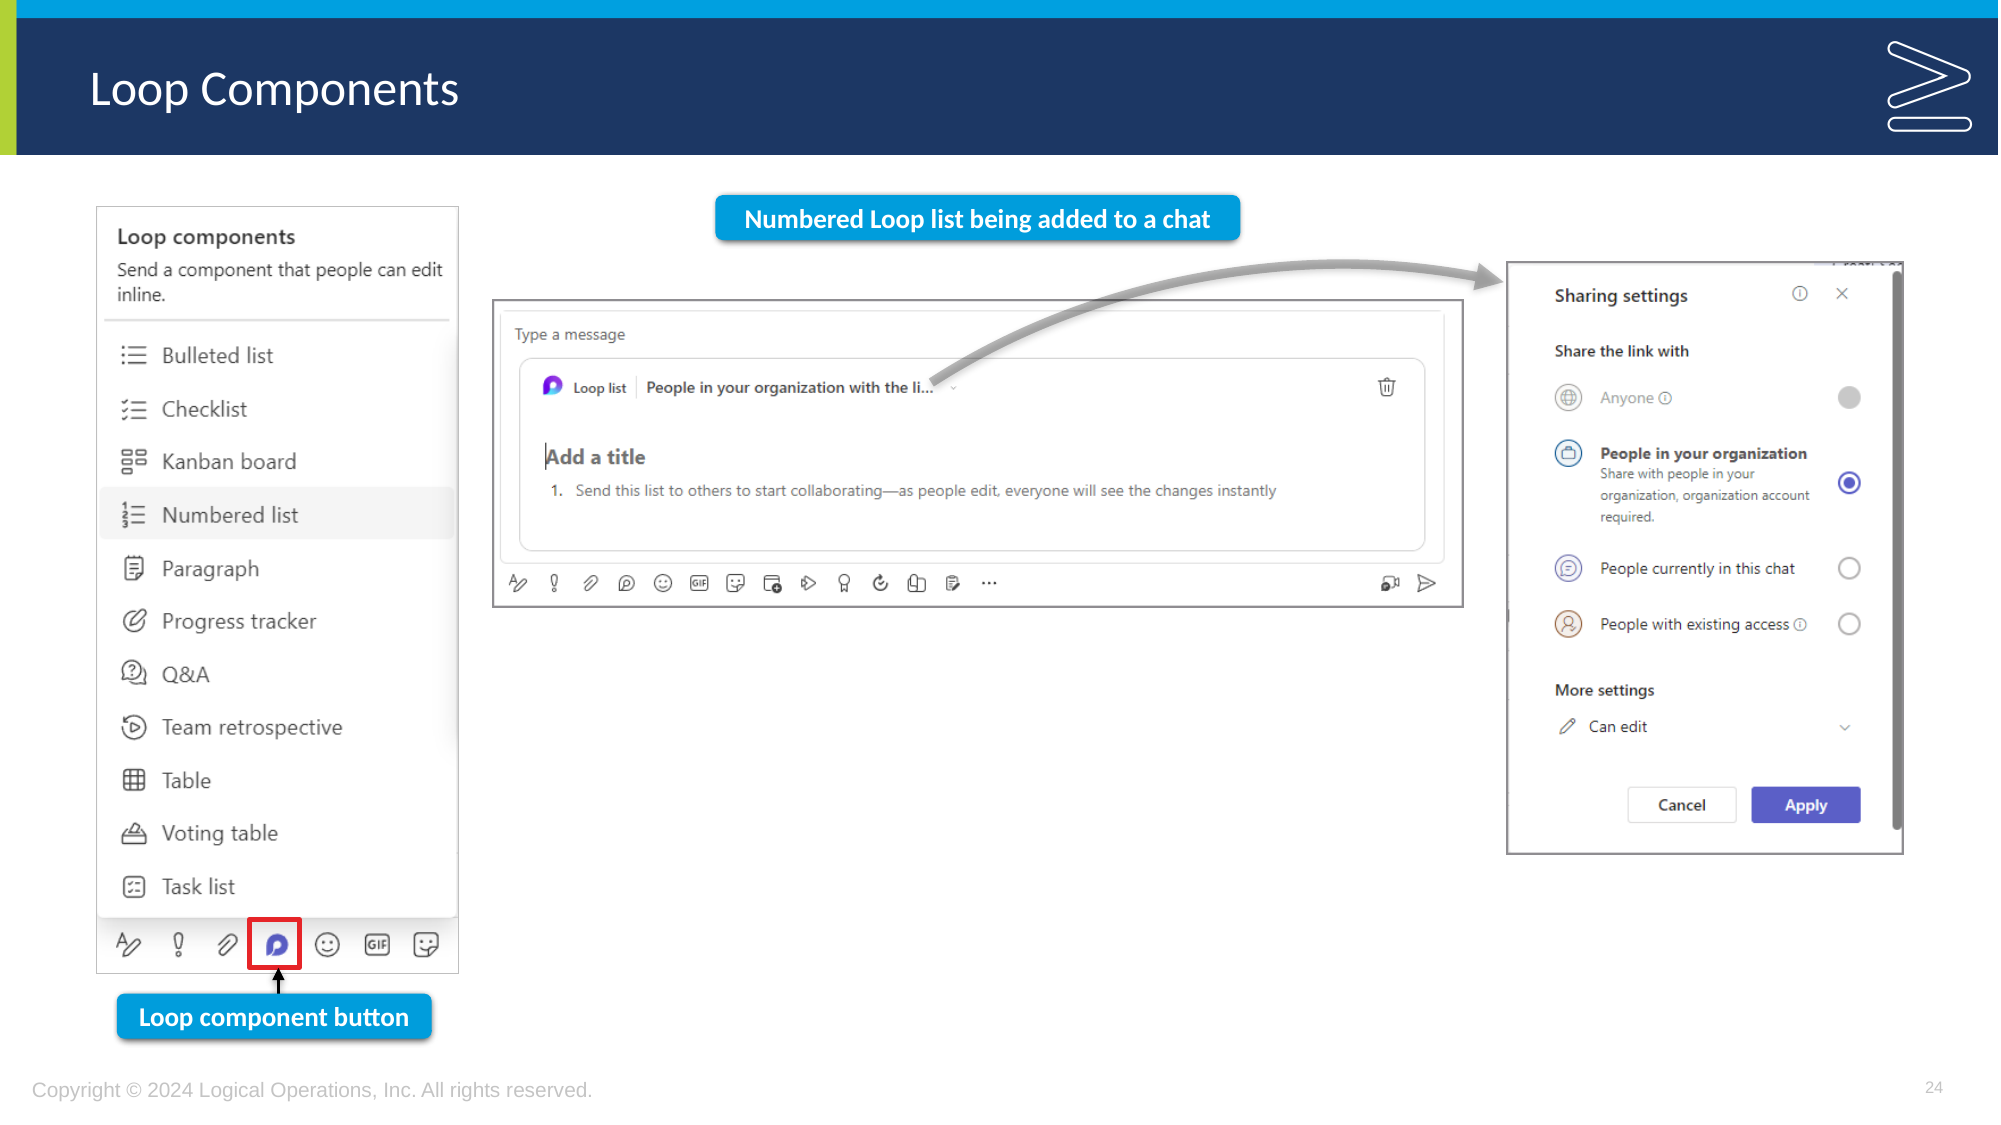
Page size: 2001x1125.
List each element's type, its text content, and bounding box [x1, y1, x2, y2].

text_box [96, 194, 1904, 1039]
slide_number 24 [1491, 1057, 1959, 1118]
title Loop Components [74, 16, 1850, 155]
picture [1850, 19, 1998, 155]
picture [0, 0, 74, 155]
